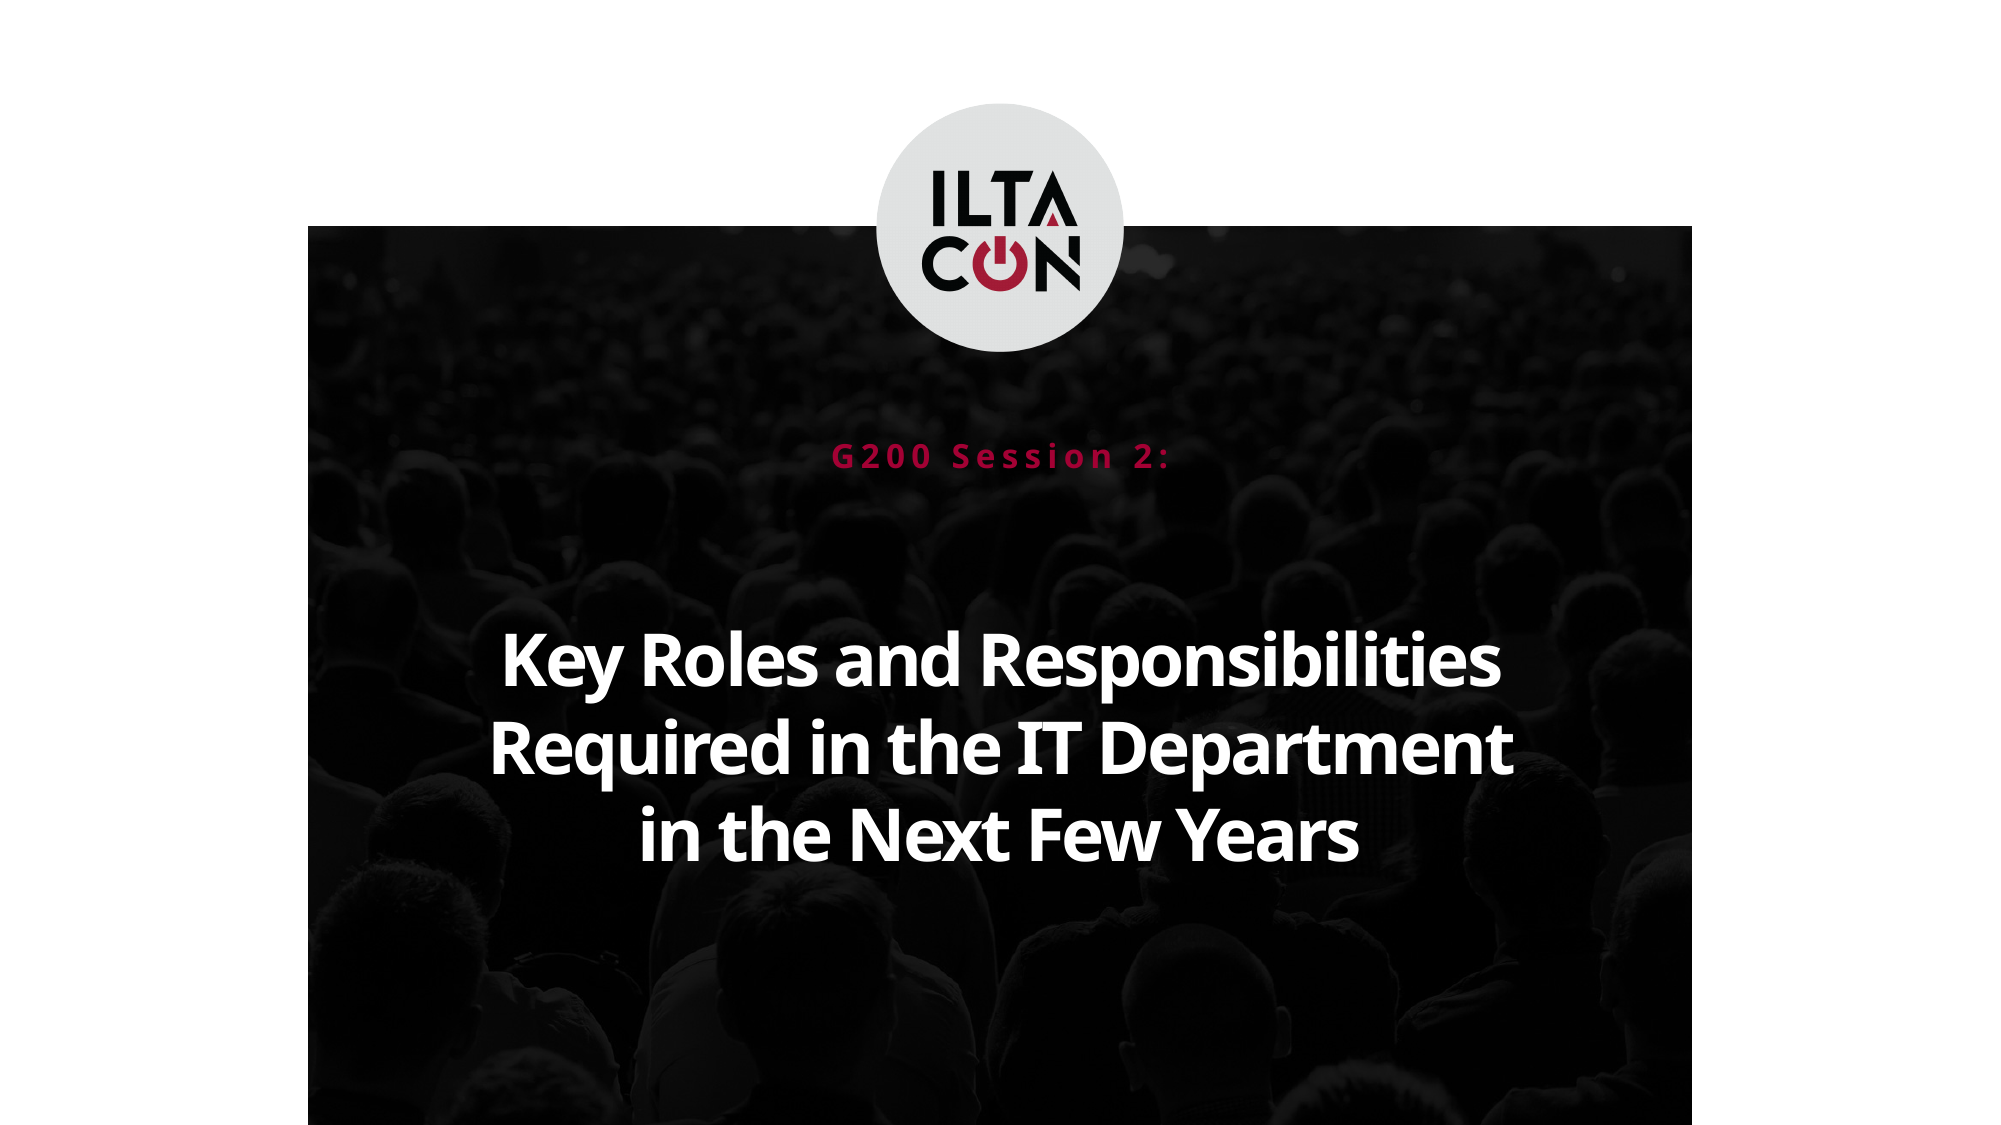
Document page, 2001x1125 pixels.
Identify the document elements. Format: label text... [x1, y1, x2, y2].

picture [308, 97, 1692, 397]
picture [308, 515, 1692, 1125]
subtitle G200 Session 2: [308, 397, 1692, 515]
title Key Roles and Responsibilities Required in the IT Department in the Next Few Years [461, 591, 1539, 885]
